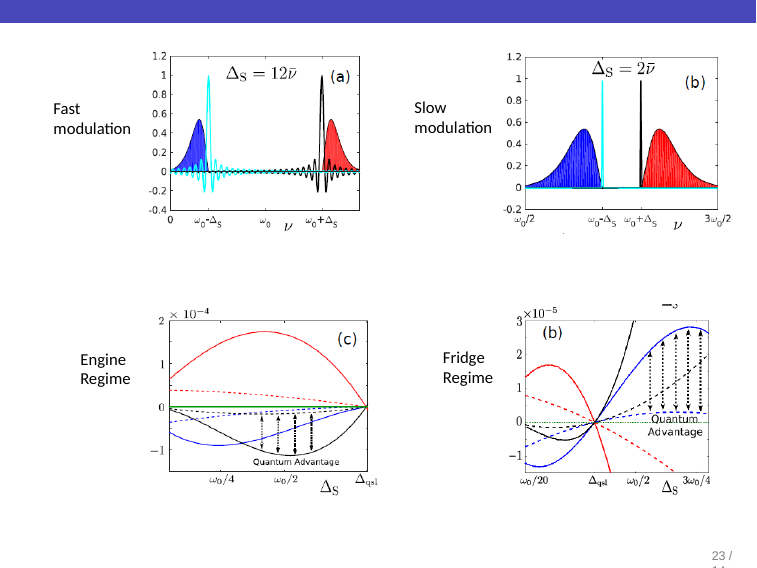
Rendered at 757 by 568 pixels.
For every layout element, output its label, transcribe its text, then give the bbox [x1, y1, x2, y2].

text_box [38, 39, 379, 235]
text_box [399, 49, 736, 235]
slide_number 22 / 14 [701, 547, 745, 563]
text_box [427, 304, 713, 497]
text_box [65, 308, 385, 501]
